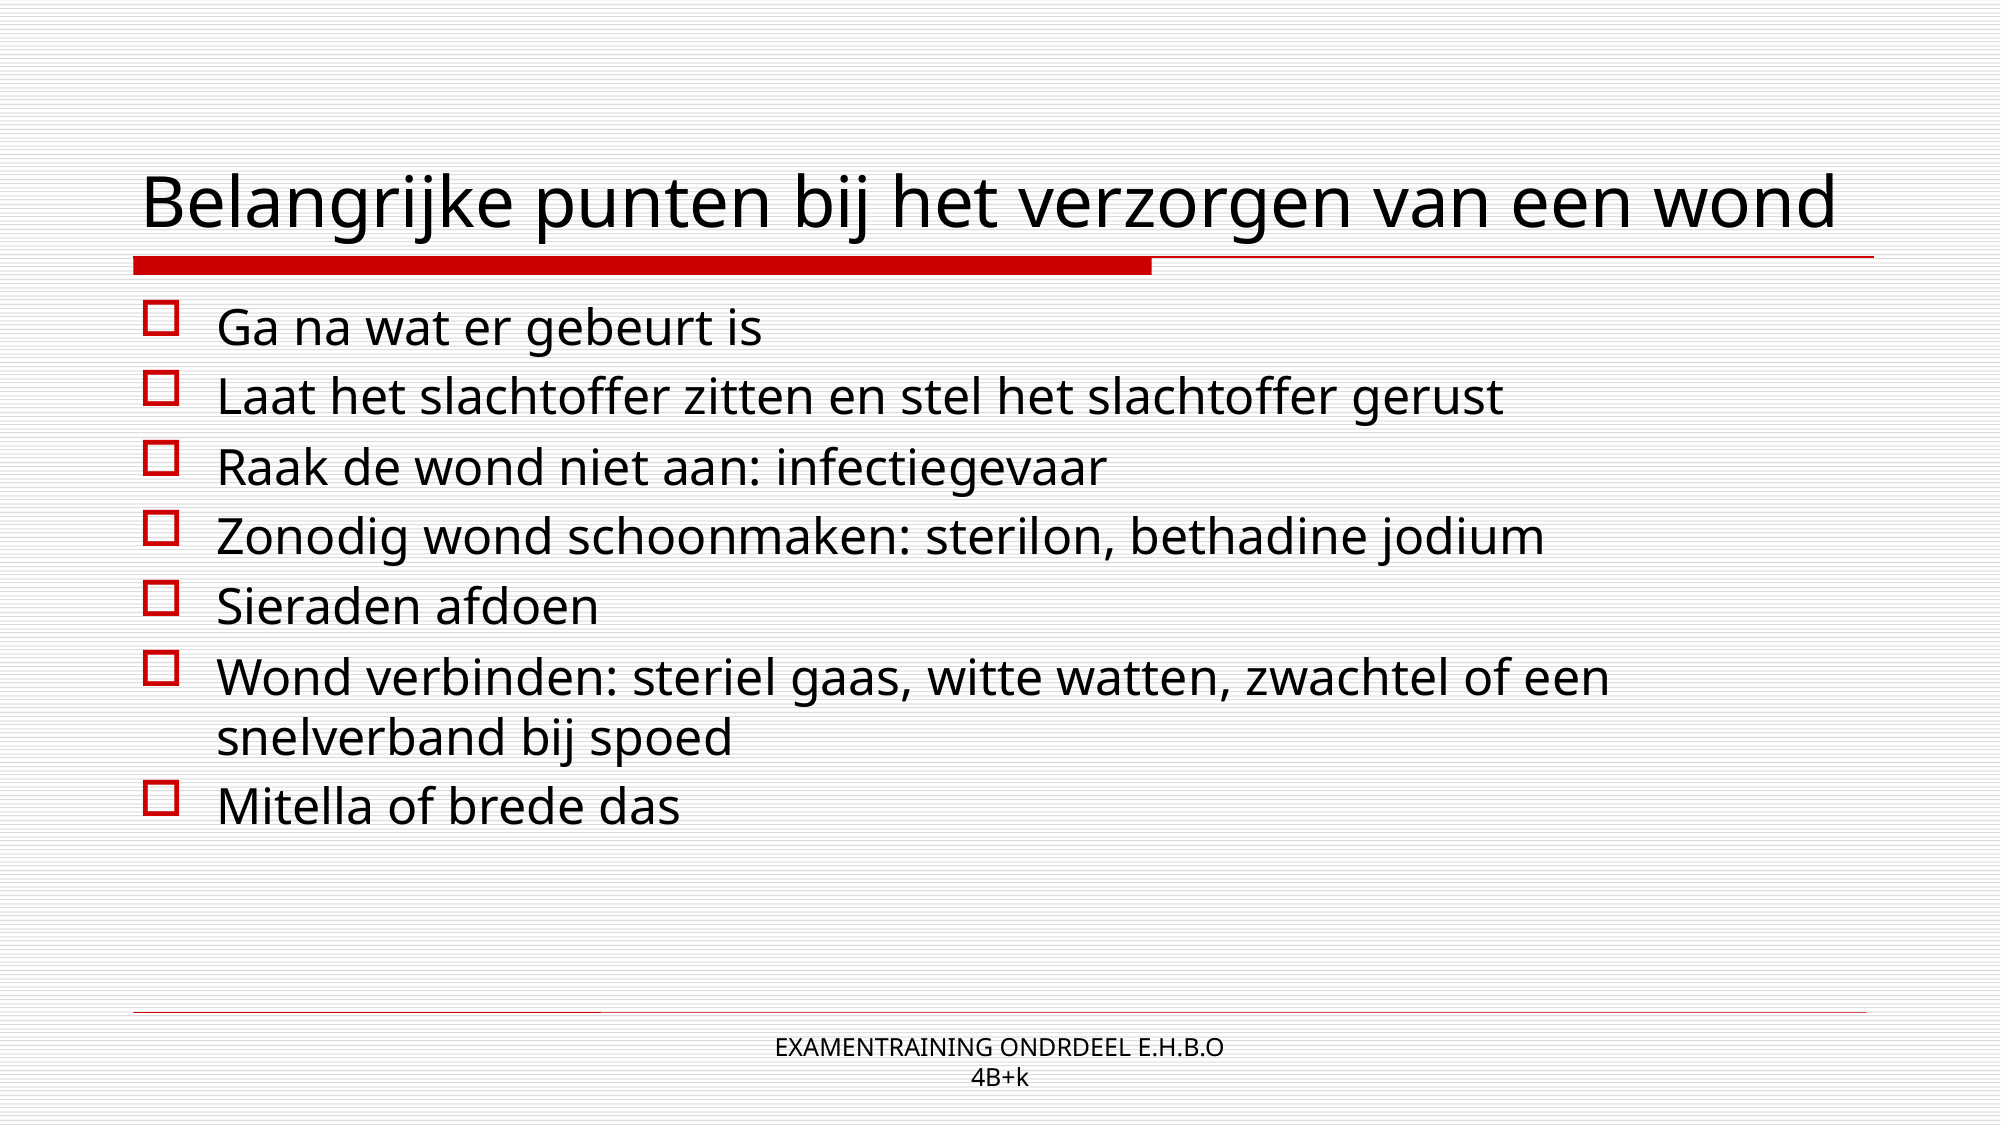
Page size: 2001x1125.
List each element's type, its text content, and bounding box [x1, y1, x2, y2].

list Ga na wat er gebeurt is Laat het slachtoffer zitten en stel het slachtoffer gerust Raak de wond niet aan: infectiegevaar Zonodig wond schoonmaken: sterilon, bethadine jodium Sieraden afdoen Wond verbinden: steriel gaas, witte watten, zwachtel of een snelverband bij spoed Mitella of brede das [123, 287, 1874, 988]
title Belangrijke punten bij het verzorgen van een wond [125, 50, 1876, 250]
picture [0, 0, 2001, 1125]
footer EXAMENTRAINING ONDRDEEL E.H.B.O 4B+k [683, 1024, 1317, 1103]
